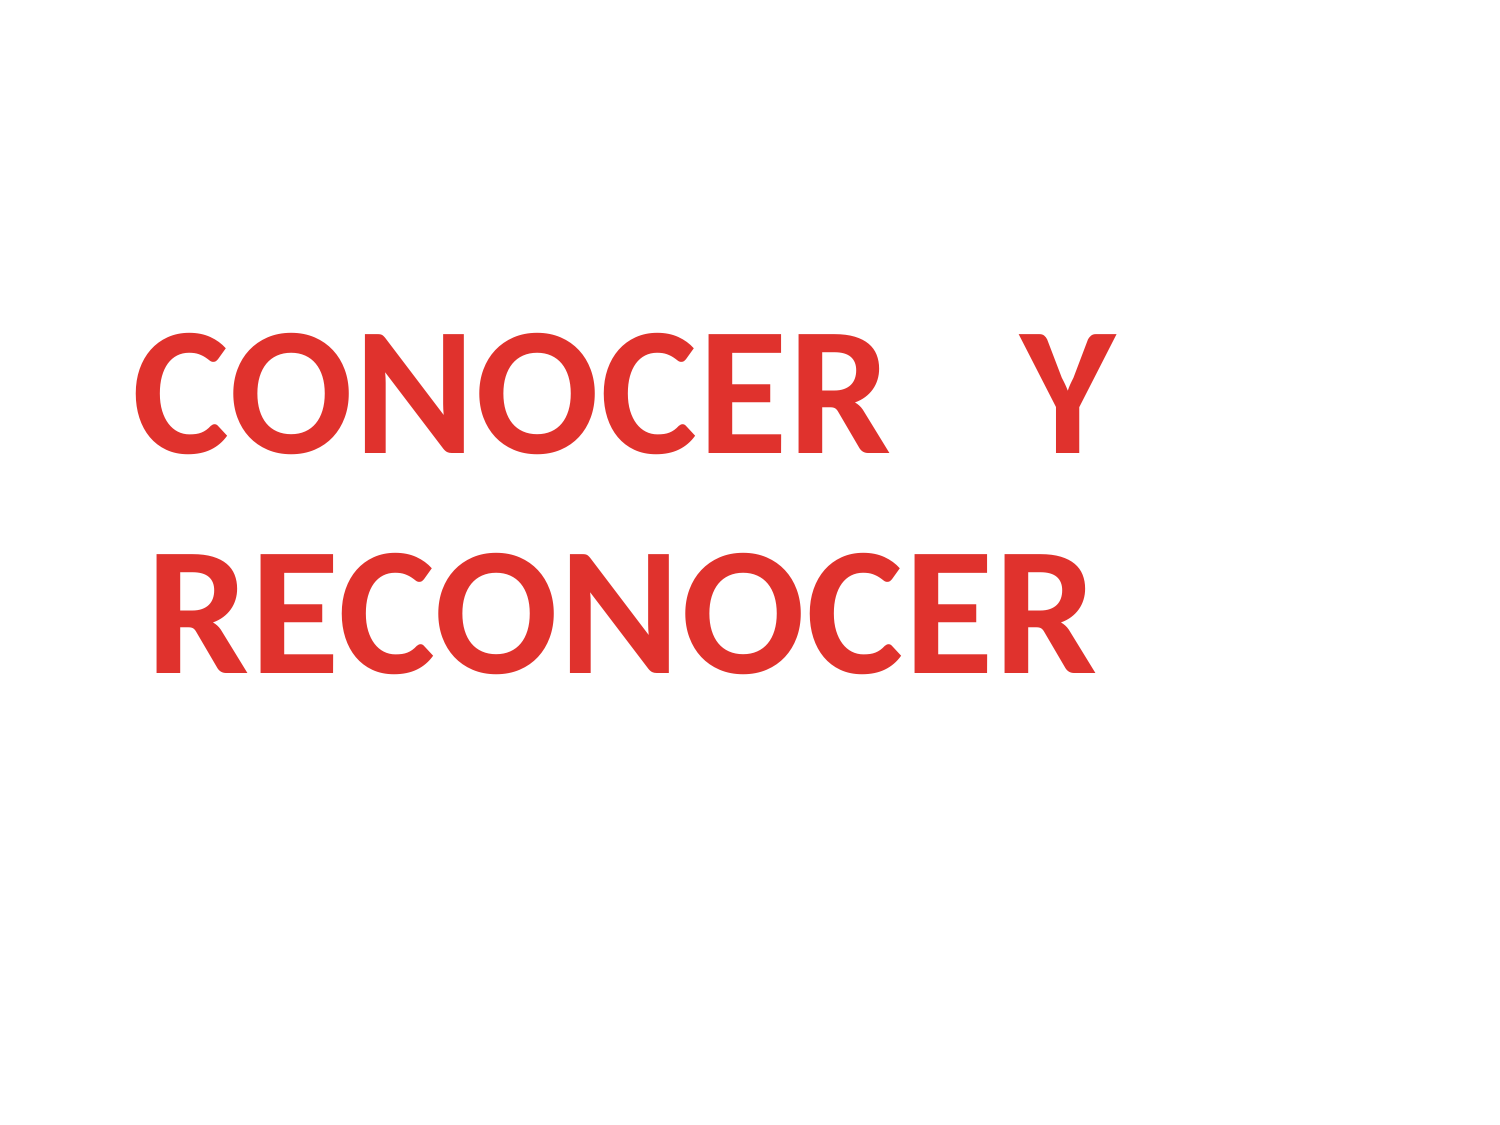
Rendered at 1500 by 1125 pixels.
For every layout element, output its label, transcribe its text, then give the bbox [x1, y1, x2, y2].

list CONOCER Y RECONOCER [75, 262, 1425, 1005]
